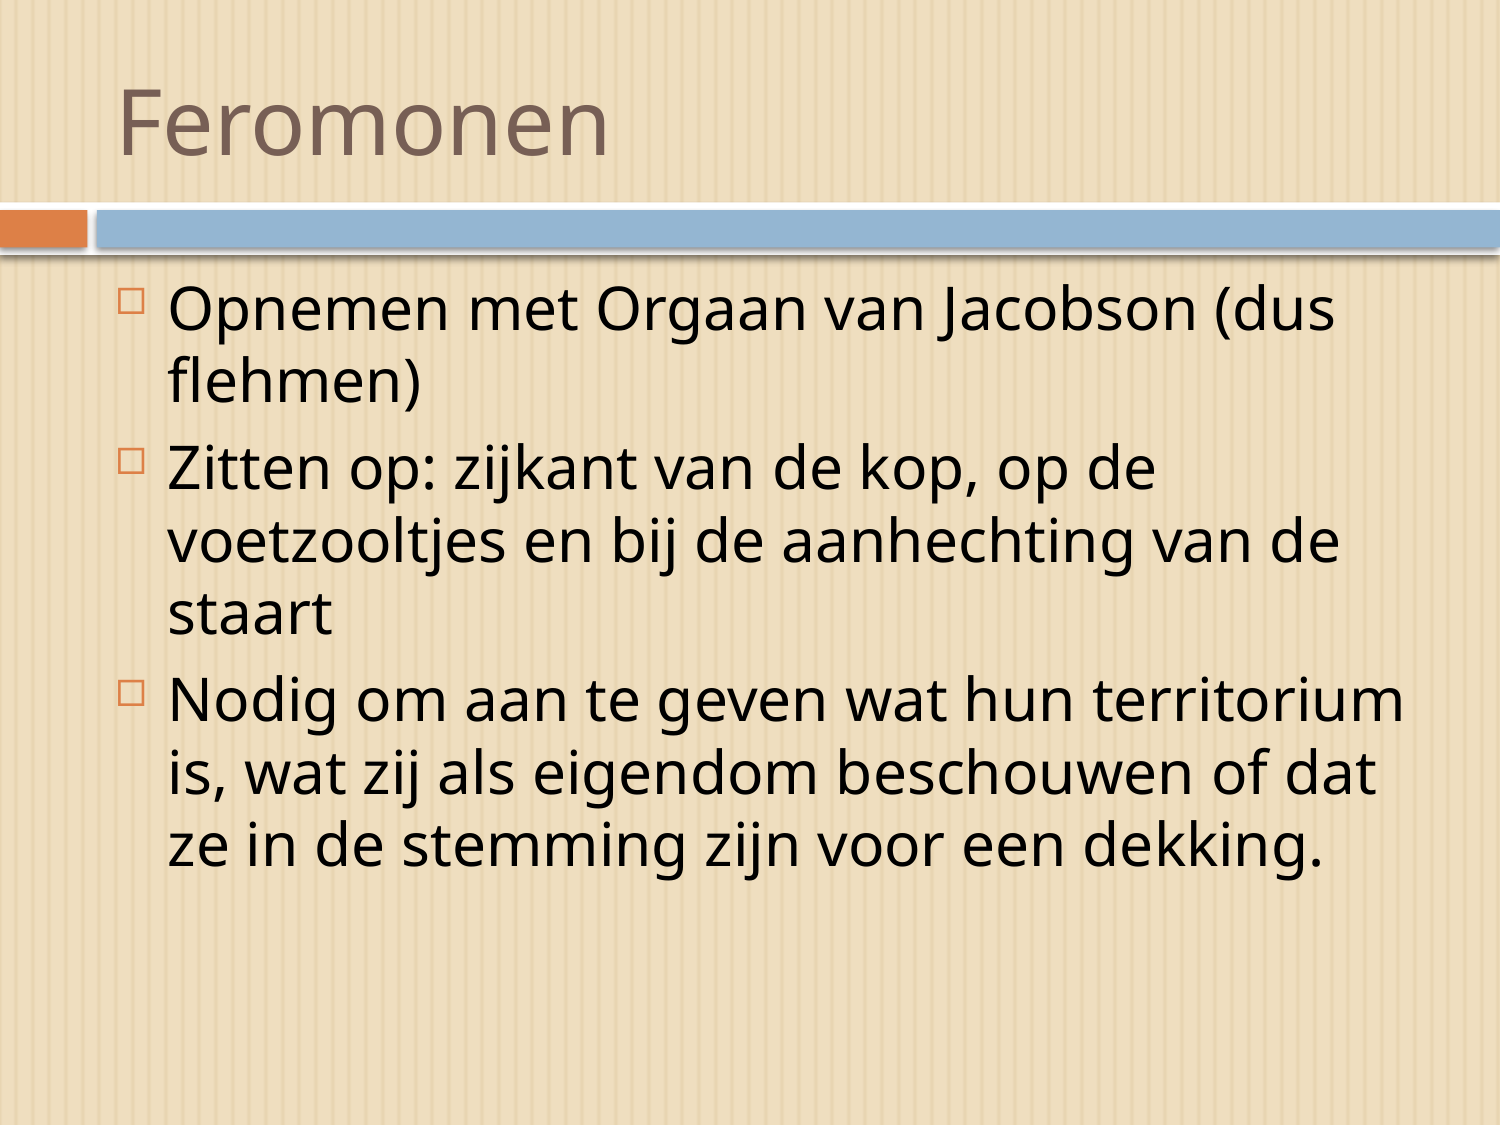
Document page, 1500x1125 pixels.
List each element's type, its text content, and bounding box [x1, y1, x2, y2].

title Feromonen [100, 37, 1438, 200]
list Opnemen met Orgaan van Jacobson (dus flehmen) Zitten op: zijkant van de kop, op de voetzooltjes en bij de aanhechting van de staart Nodig om aan te geven wat hun territorium is, wat zij als eigendom beschouwen of dat ze in de stemming zijn voor een dekking. [100, 262, 1438, 1000]
